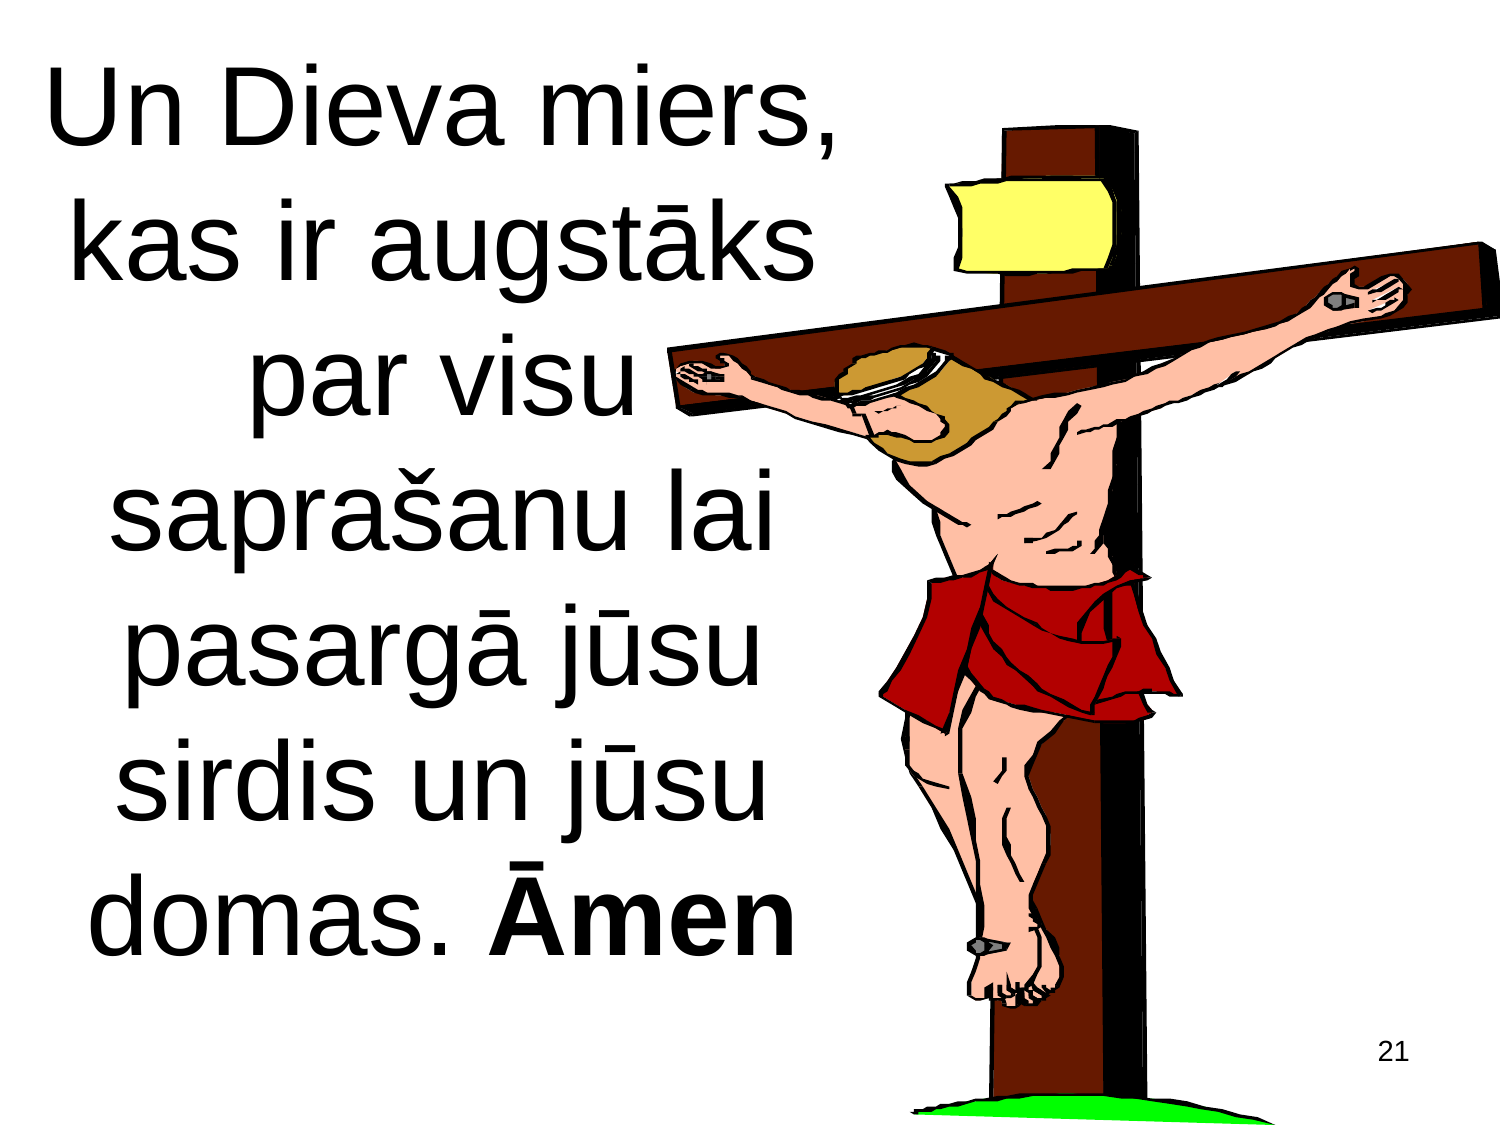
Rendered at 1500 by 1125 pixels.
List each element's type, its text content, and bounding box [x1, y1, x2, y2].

picture [662, 125, 1500, 1125]
title Un Dieva miers, kas ir augstāks par visu saprašanu lai pasargā jūsu sirdis un jūsu domas. Āmen [17, 479, 657, 668]
